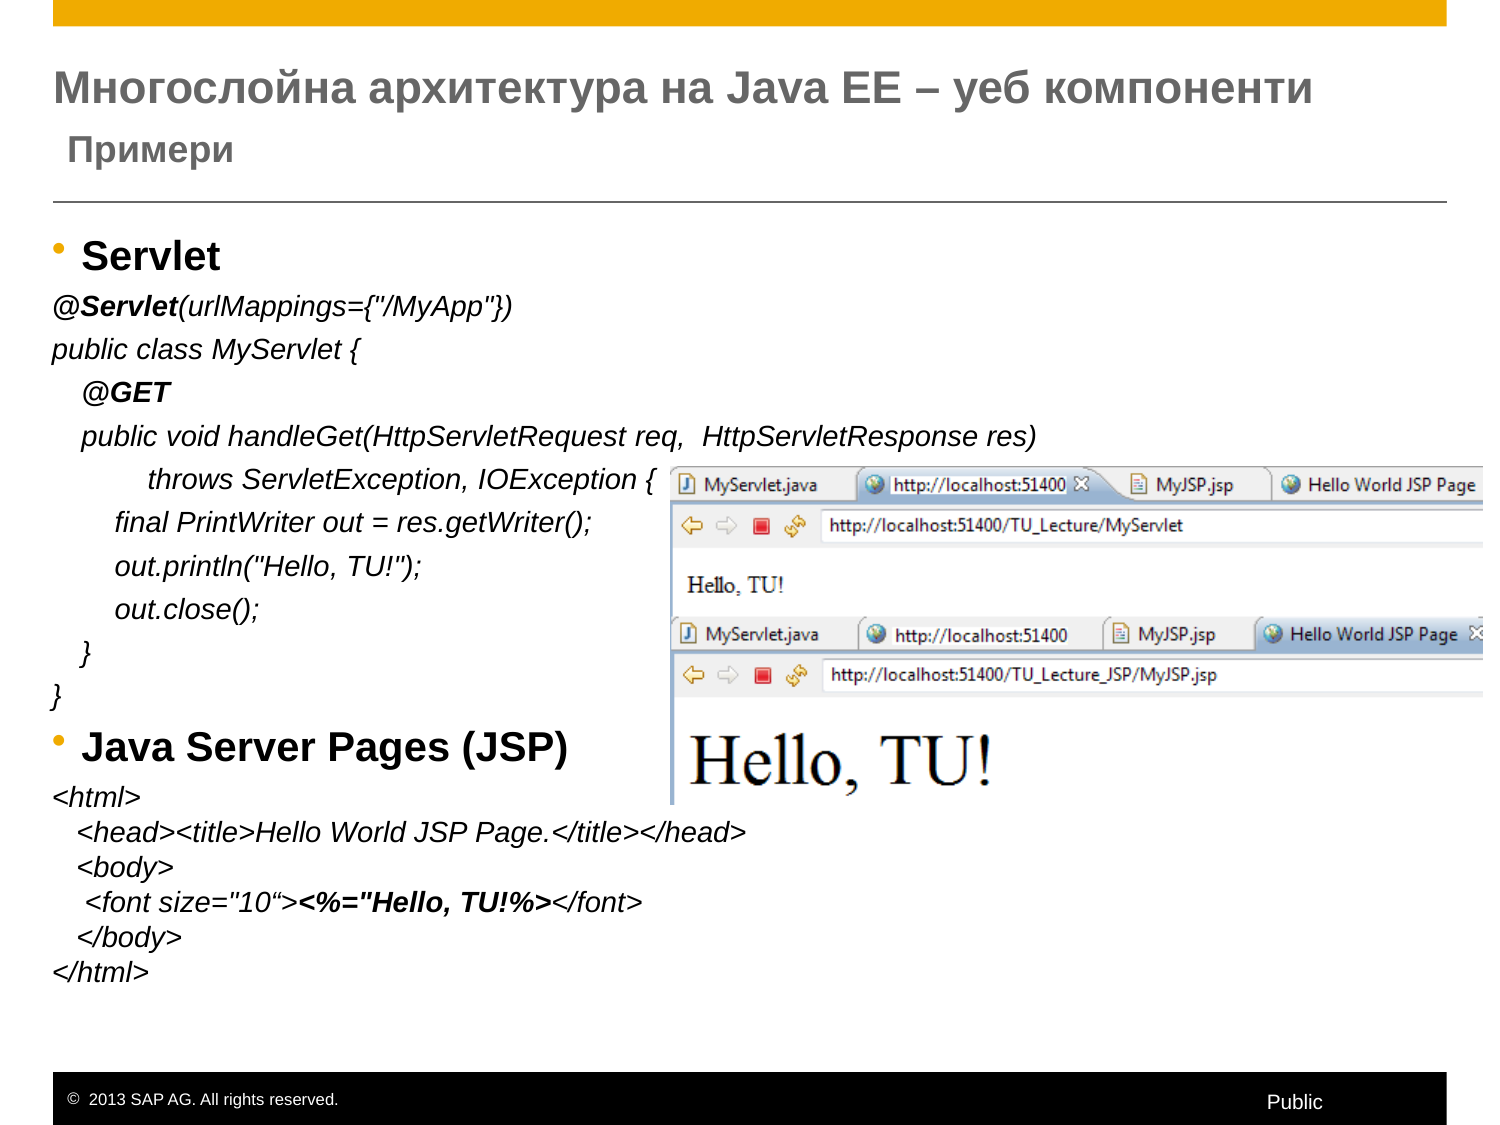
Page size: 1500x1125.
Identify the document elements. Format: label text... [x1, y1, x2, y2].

picture [670, 466, 1484, 805]
title Многослойна архитектура на Jаva EE – уеб компоненти Примери [53, 53, 1447, 178]
list Servlet @Servlet(urlMappings={"/MyApp"}) public class MyServlet { @GET public void handleGet(HttpServletRequest req, HttpServletResponse res) throws ServletException, IOException { final PrintWriter out = res.getWriter(); out.println("Hello, TU!"); out.close(); } } Java Server Pages (JSP) <html> <head><title>Hello World JSP Page.</title></head> <body> <font size="10“><%="Hello, TU!%></font> </body> </html> [51, 228, 1454, 1002]
